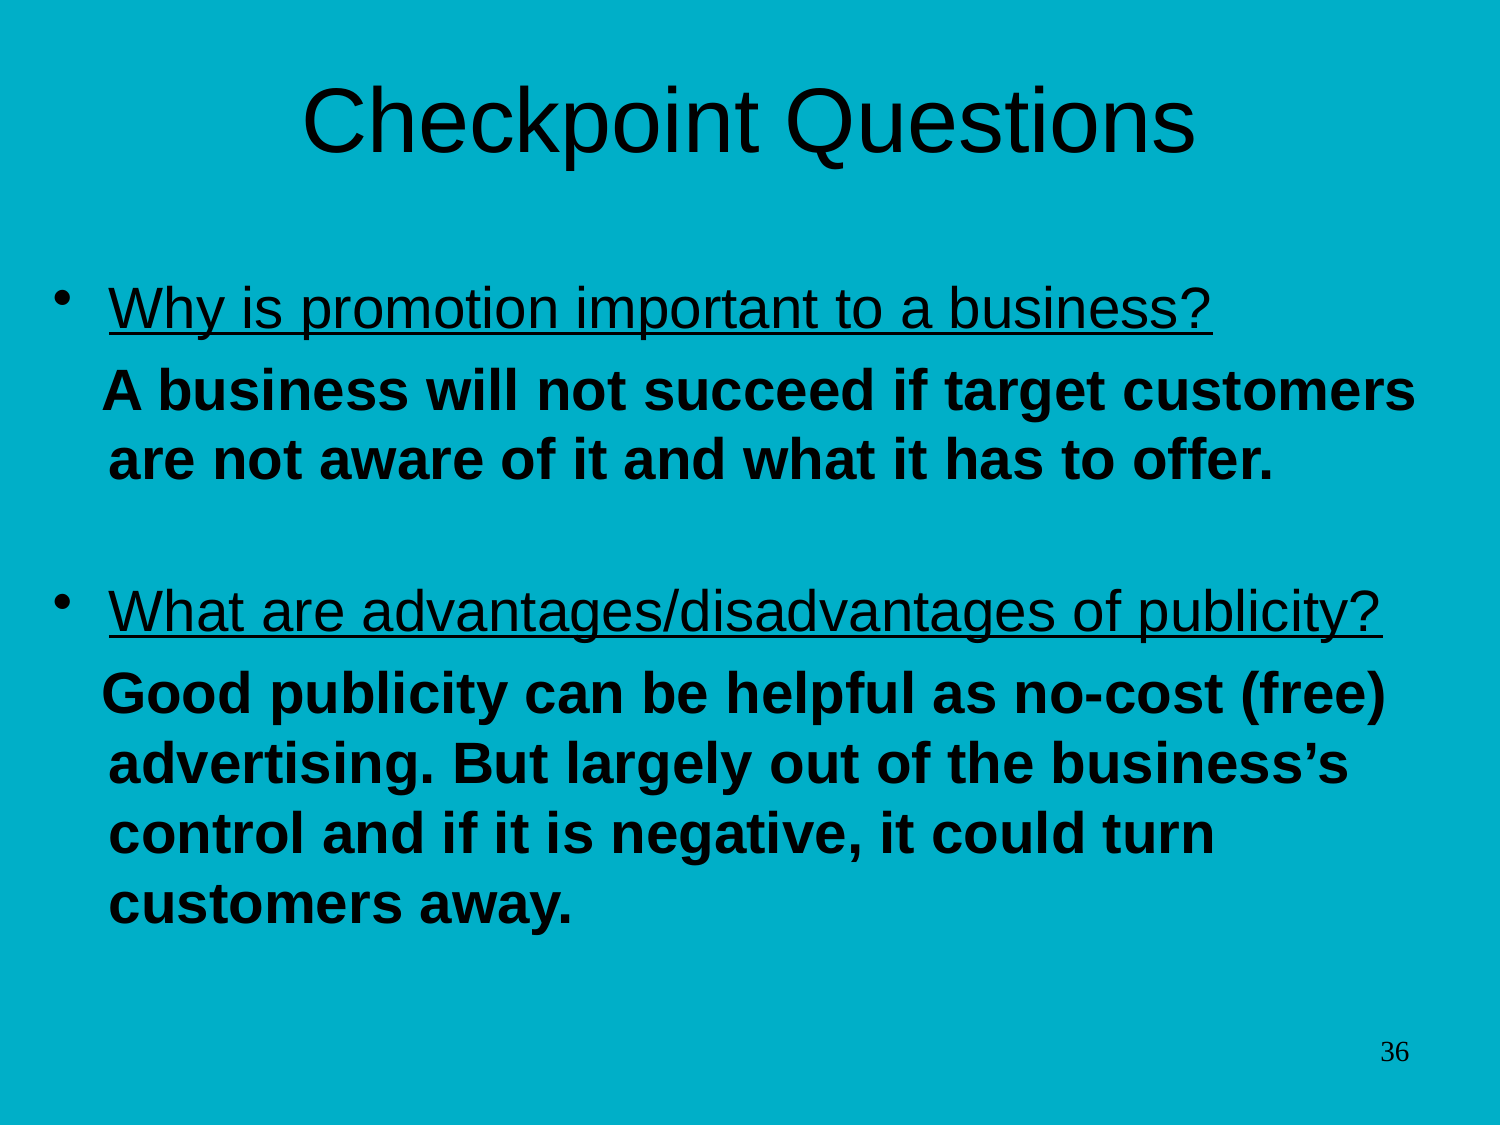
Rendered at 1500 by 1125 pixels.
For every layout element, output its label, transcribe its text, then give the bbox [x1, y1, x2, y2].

title Checkpoint Questions [74, 44, 1426, 188]
slide_number 36 [1074, 1024, 1426, 1103]
list Why is promotion important to a business? A business will not succeed if target customers are not aware of it and what it has to offer. What are advantages/disadvantages of publicity? Good publicity can be helpful as no-cost (free) advertising. But largely out of the business’s control and if it is negative, it could turn customers away. [37, 262, 1463, 1013]
